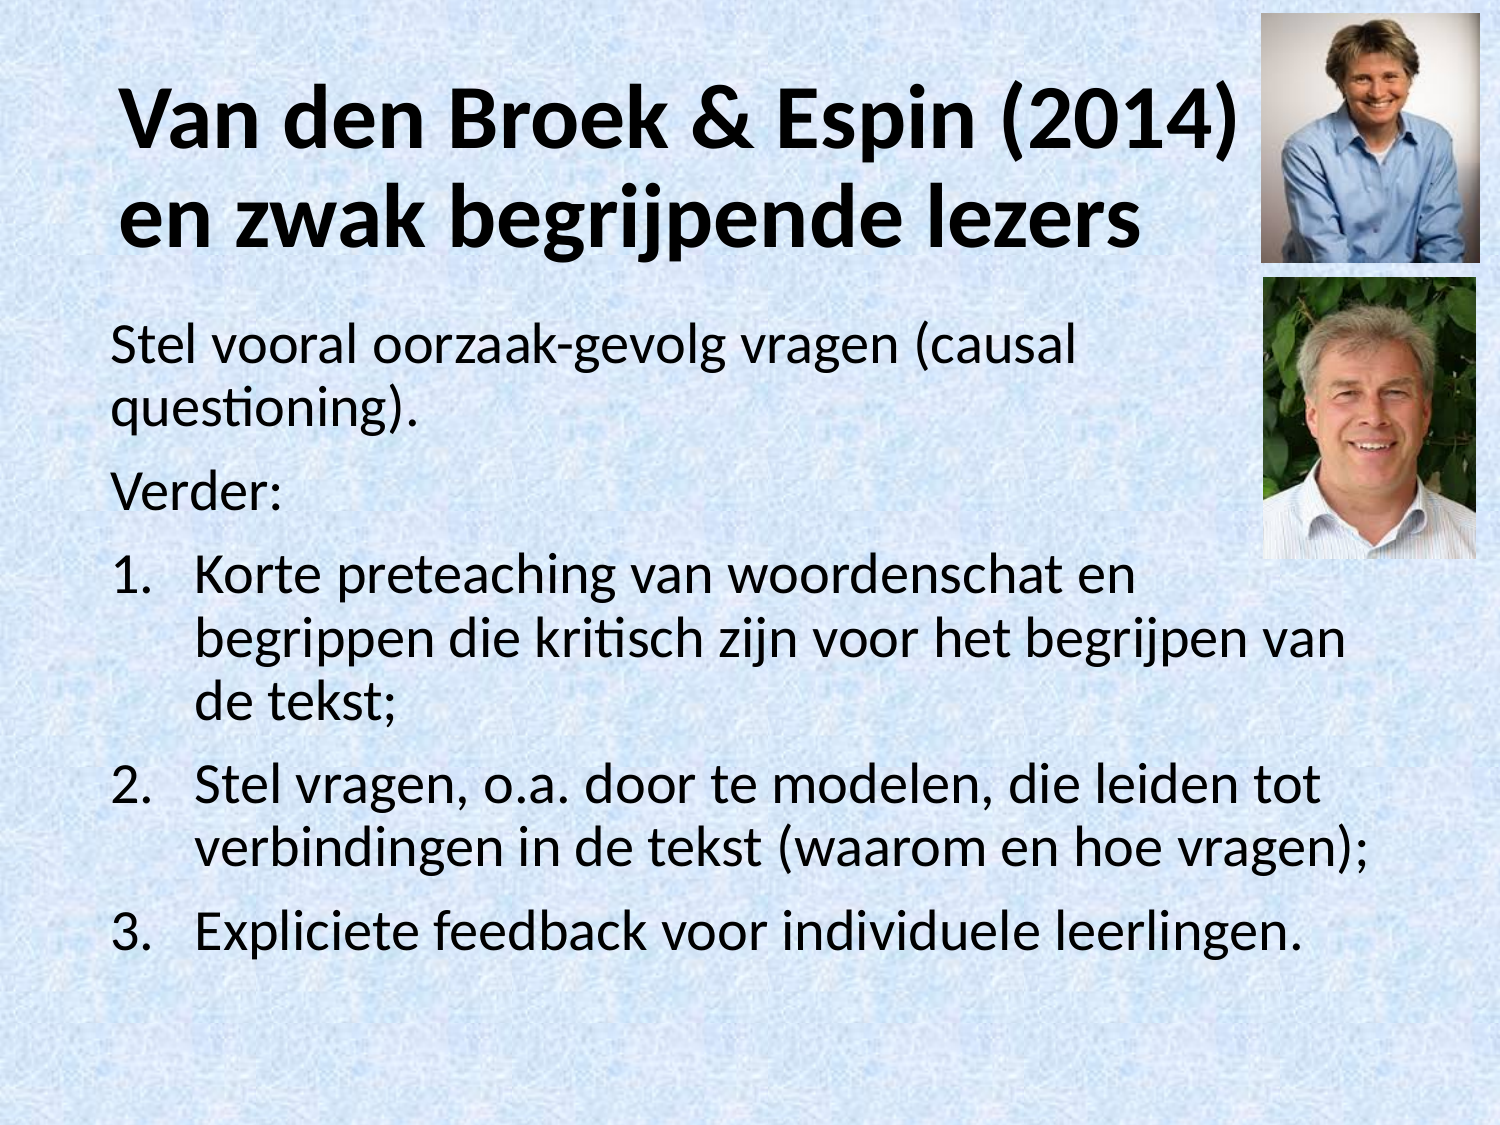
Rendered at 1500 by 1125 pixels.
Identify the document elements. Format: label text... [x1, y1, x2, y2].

list Stel vooral oorzaak-gevolg vragen (causal questioning). Verder: Korte preteaching van woordenschat en begrippen die kritisch zijn voor het begrijpen van de tekst; Stel vragen, o.a. door te modelen, die leiden tot verbindingen in de tekst (waarom en hoe vragen); Expliciete feedback voor individuele leerlingen. [95, 305, 1390, 1020]
title Van den Broek & Espin (2014) en zwak begrijpende lezers [103, 59, 1397, 278]
picture [0, 0, 1500, 1125]
